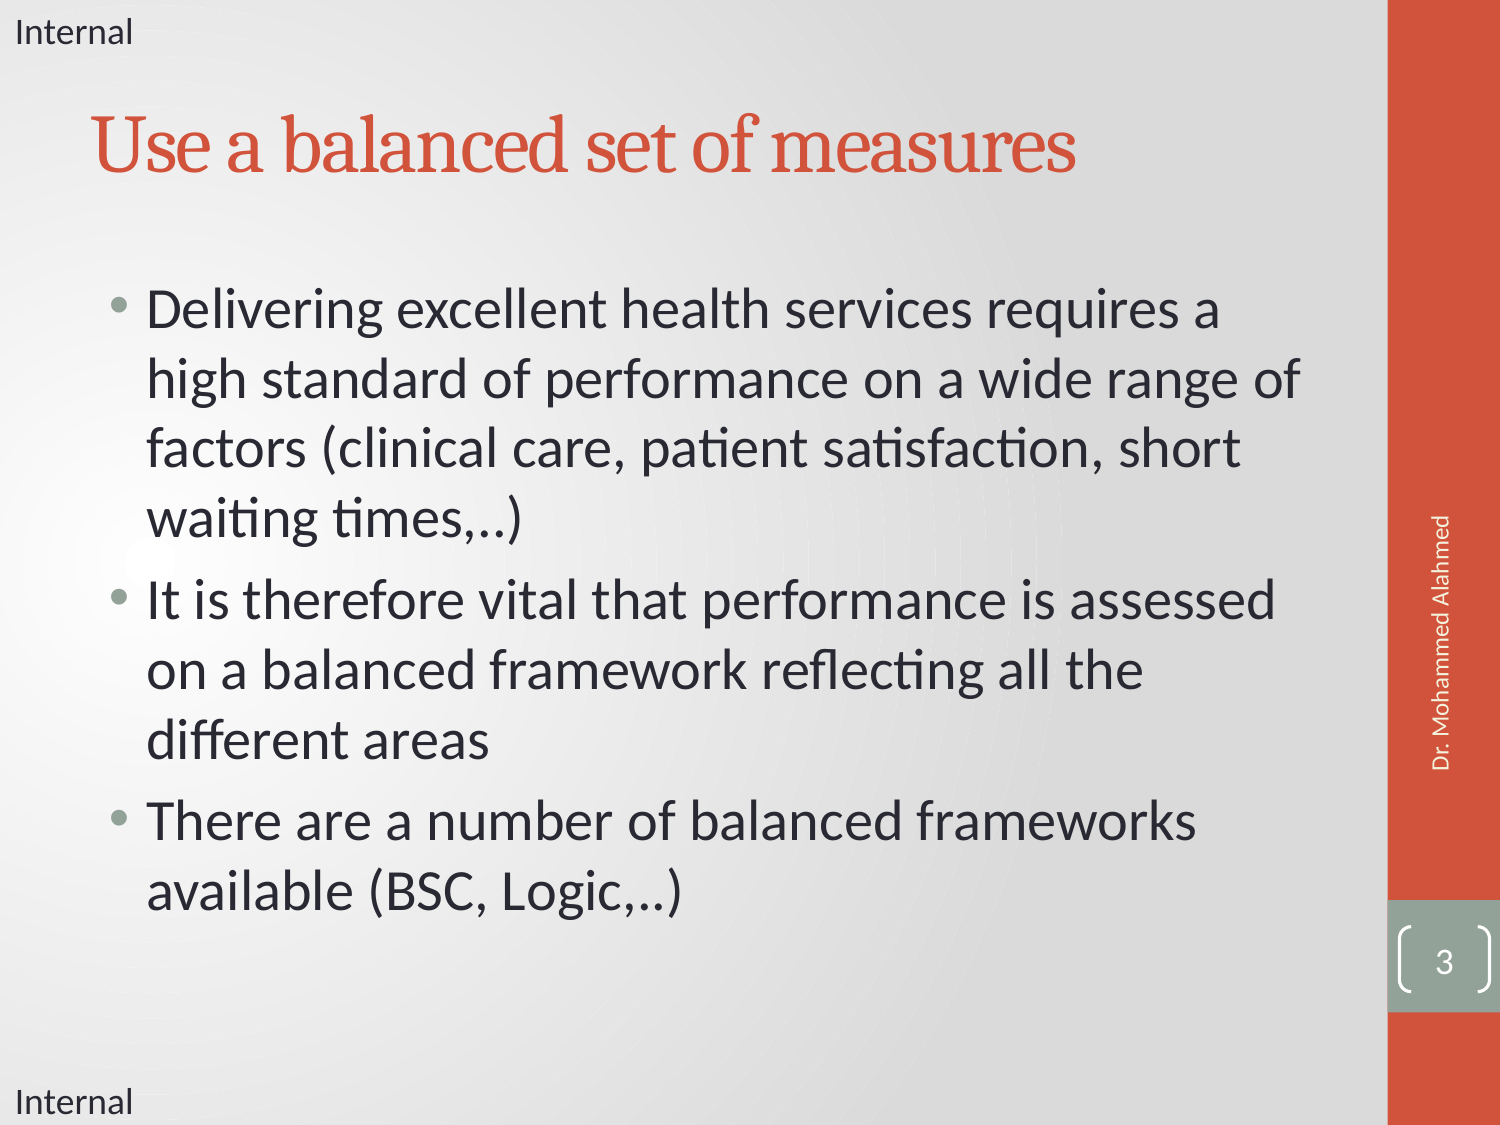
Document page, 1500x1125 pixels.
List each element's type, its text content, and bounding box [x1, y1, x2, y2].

list Delivering excellent health services requires a high standard of performance on a wide range of factors (clinical care, patient satisfaction, short waiting times,..) It is therefore vital that performance is assessed on a balanced framework reflecting all the different areas There are a number of balanced frameworks available (BSC, Logic,..) [75, 262, 1325, 1050]
footer Dr. Mohammed Alahmed [1408, 500, 1469, 889]
title Use a balanced set of measures [75, 45, 1325, 233]
slide_number 3 [1397, 925, 1492, 994]
